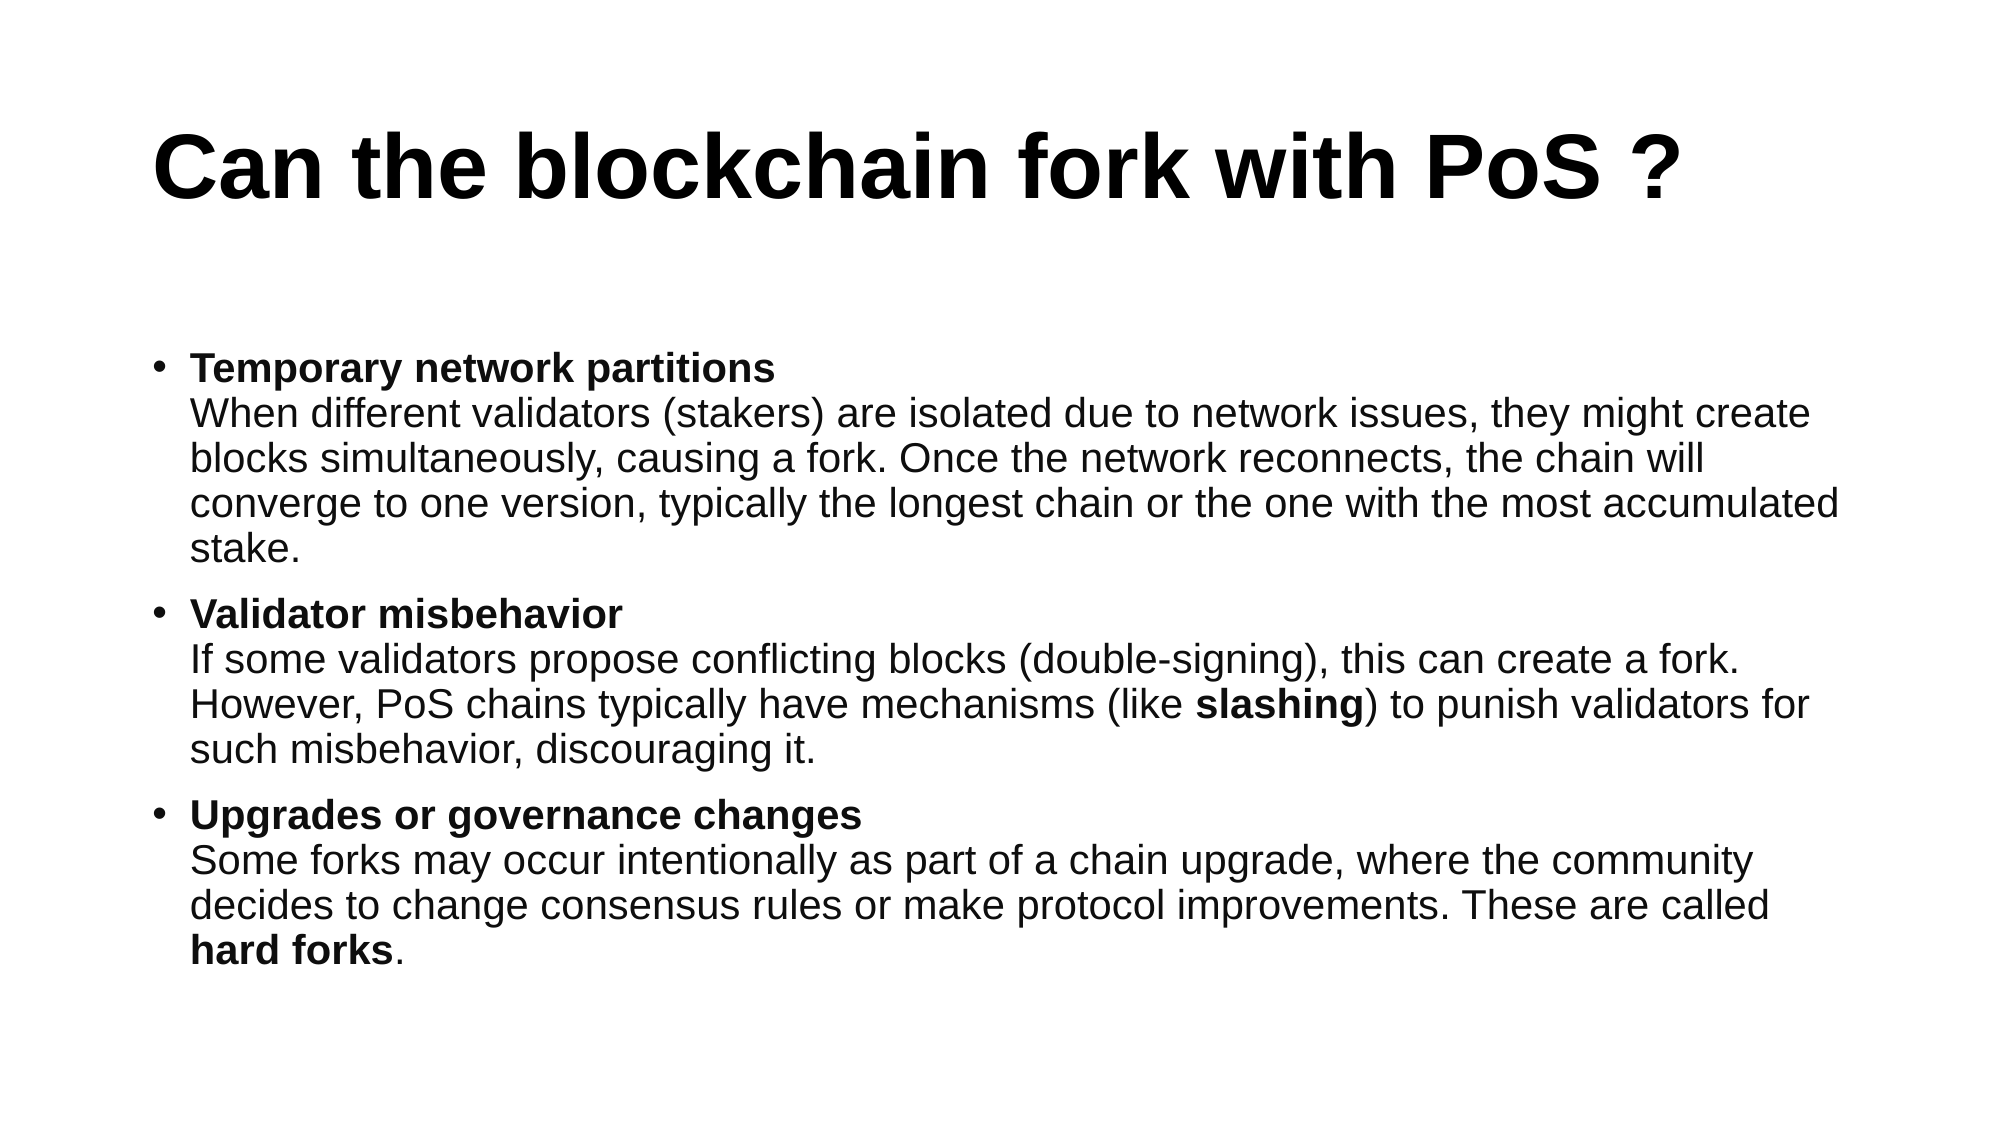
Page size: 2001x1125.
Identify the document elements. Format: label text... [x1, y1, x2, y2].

list Temporary network partitions When different validators (stakers) are isolated due to network issues, they might create blocks simultaneously, causing a fork. Once the network reconnects, the chain will converge to one version, typically the longest chain or the one with the most accumulated stake. Validator misbehavior If some validators propose conflicting blocks (double-signing), this can create a fork. However, PoS chains typically have mechanisms (like slashing) to punish validators for such misbehavior, discouraging it. Upgrades or governance changes Some forks may occur intentionally as part of a chain upgrade, where the community decides to change consensus rules or make protocol improvements. These are called hard forks. [137, 338, 1863, 1014]
title Can the blockchain fork with PoS ? [137, 59, 1863, 278]
